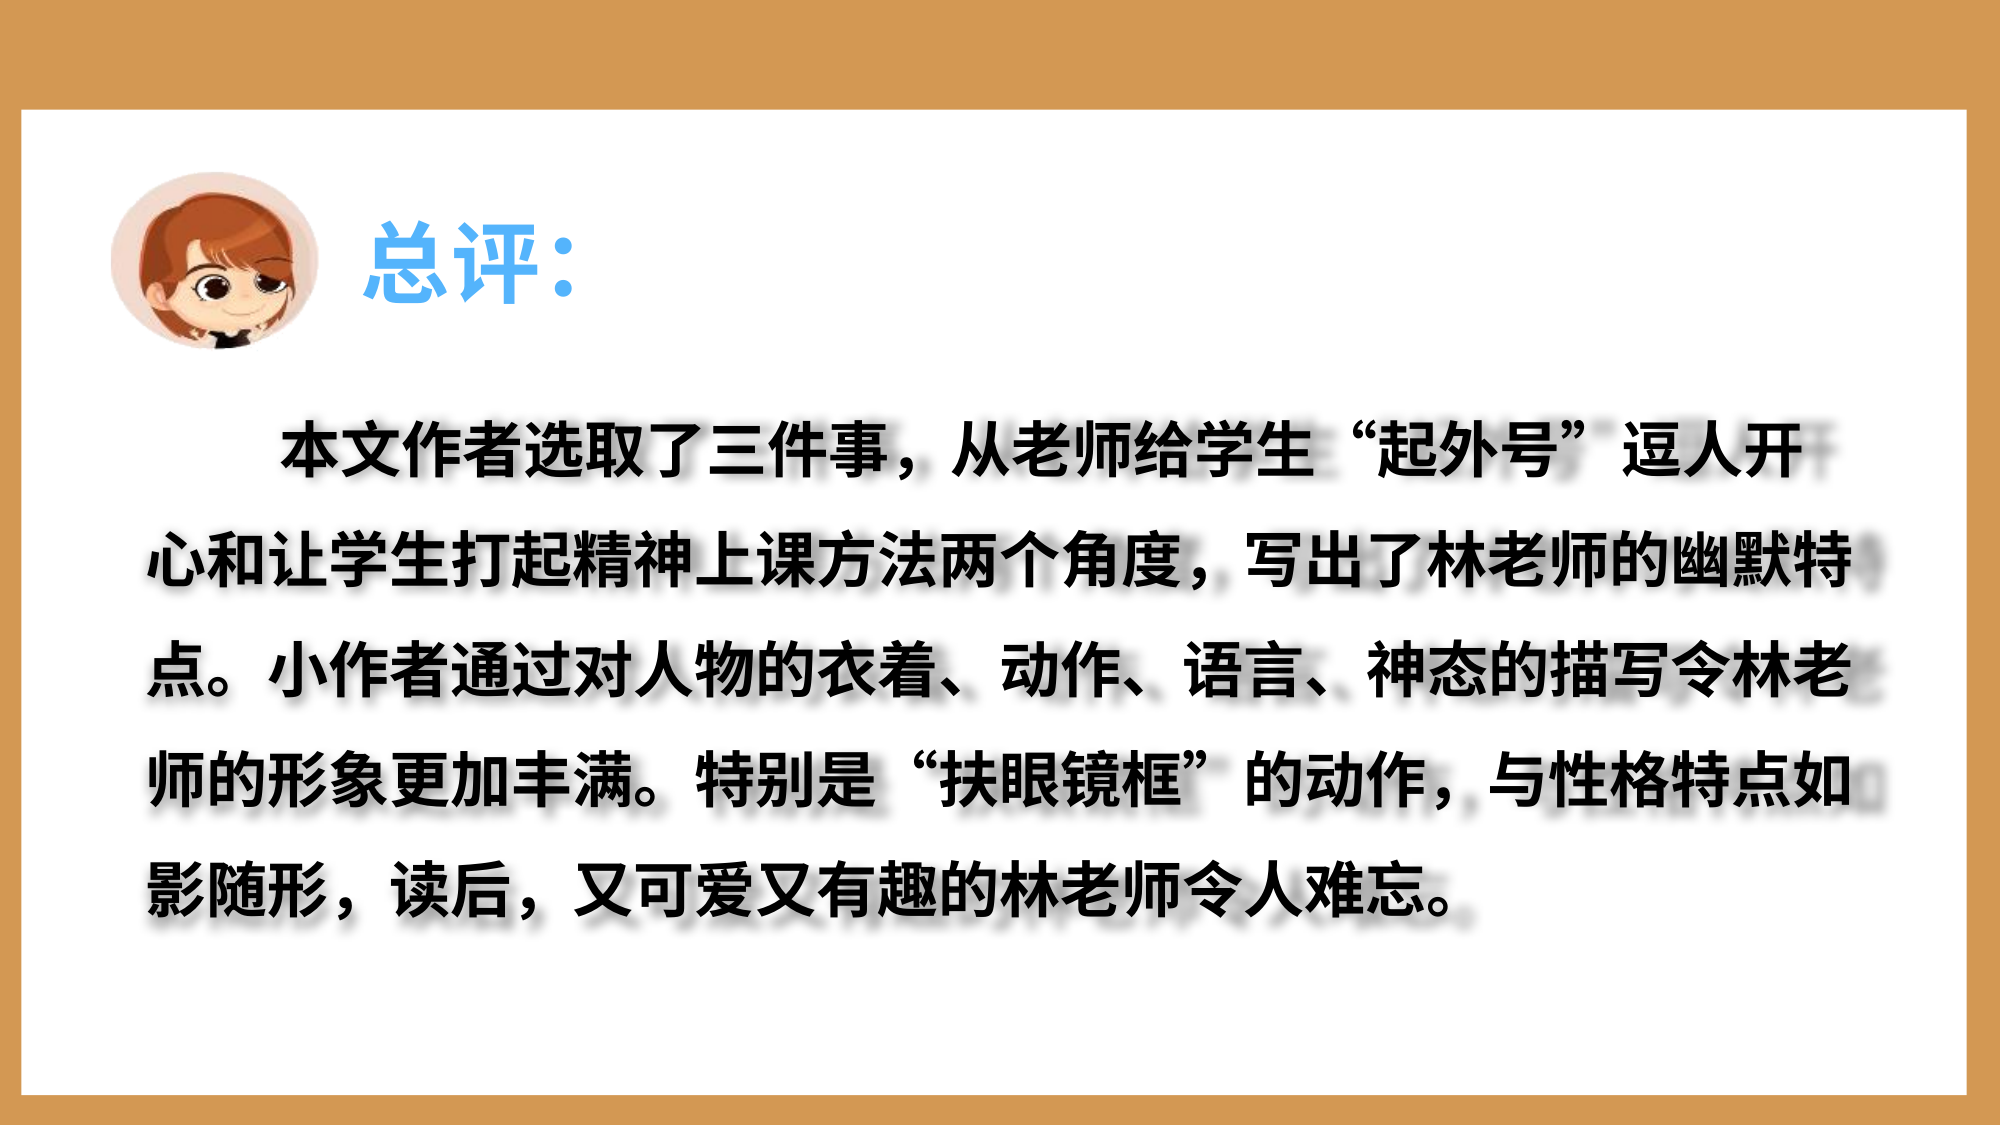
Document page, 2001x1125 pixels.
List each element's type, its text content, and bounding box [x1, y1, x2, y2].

picture [86, 150, 343, 358]
text_box 本文作者选取了三件事，从老师给学生“起外号”逗人开心和让学生打起精神上课方法两个角度，写出了林老师的幽默特点。小作者通过对人物的衣着、动作、语言、神态的描写令林老师的形象更加丰满。特别是“扶眼镜框”的动作，与性格特点如影随形，读后，又可爱又有趣的林老师令人难忘。 [130, 367, 1873, 933]
text_box 总评： [346, 200, 646, 322]
